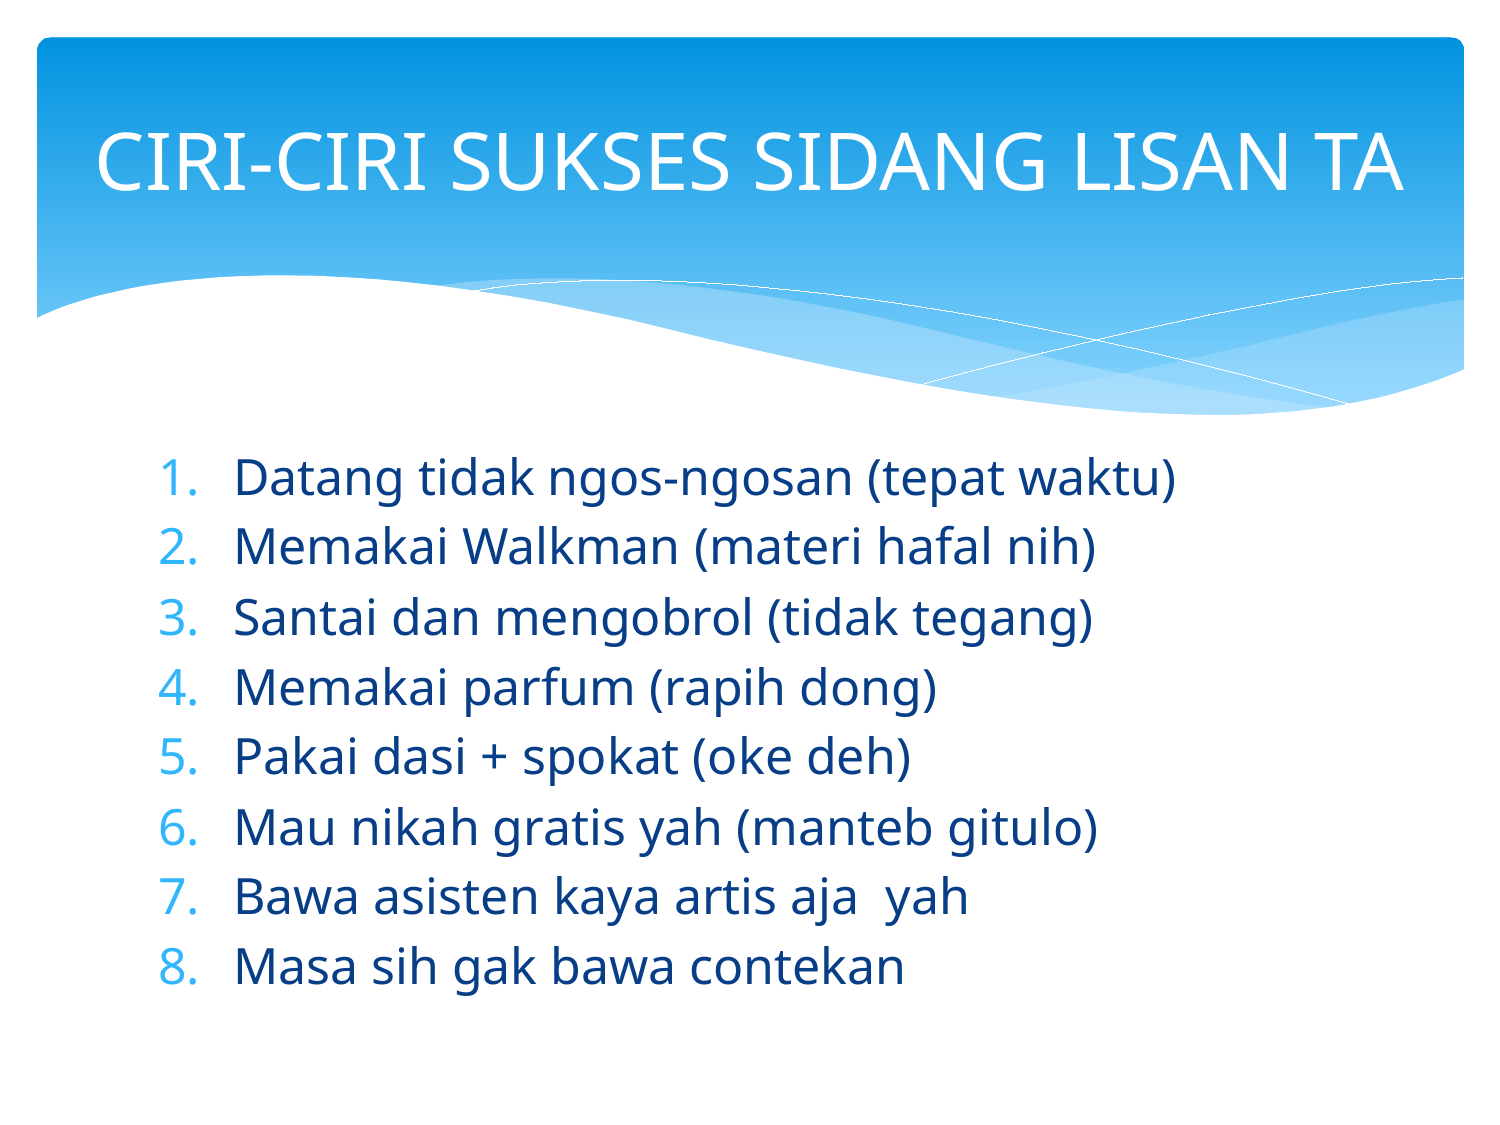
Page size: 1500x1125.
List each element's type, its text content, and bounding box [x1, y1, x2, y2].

list Datang tidak ngos-ngosan (tepat waktu) Memakai Walkman (materi hafal nih) Santai dan mengobrol (tidak tegang) Memakai parfum (rapih dong) Pakai dasi + spokat (oke deh) Mau nikah gratis yah (manteb gitulo) Bawa asisten kaya artis aja yah Masa sih gak bawa contekan [143, 437, 1359, 1088]
title CIRI-CIRI SUKSES SIDANG LISAN TA [75, 55, 1425, 261]
